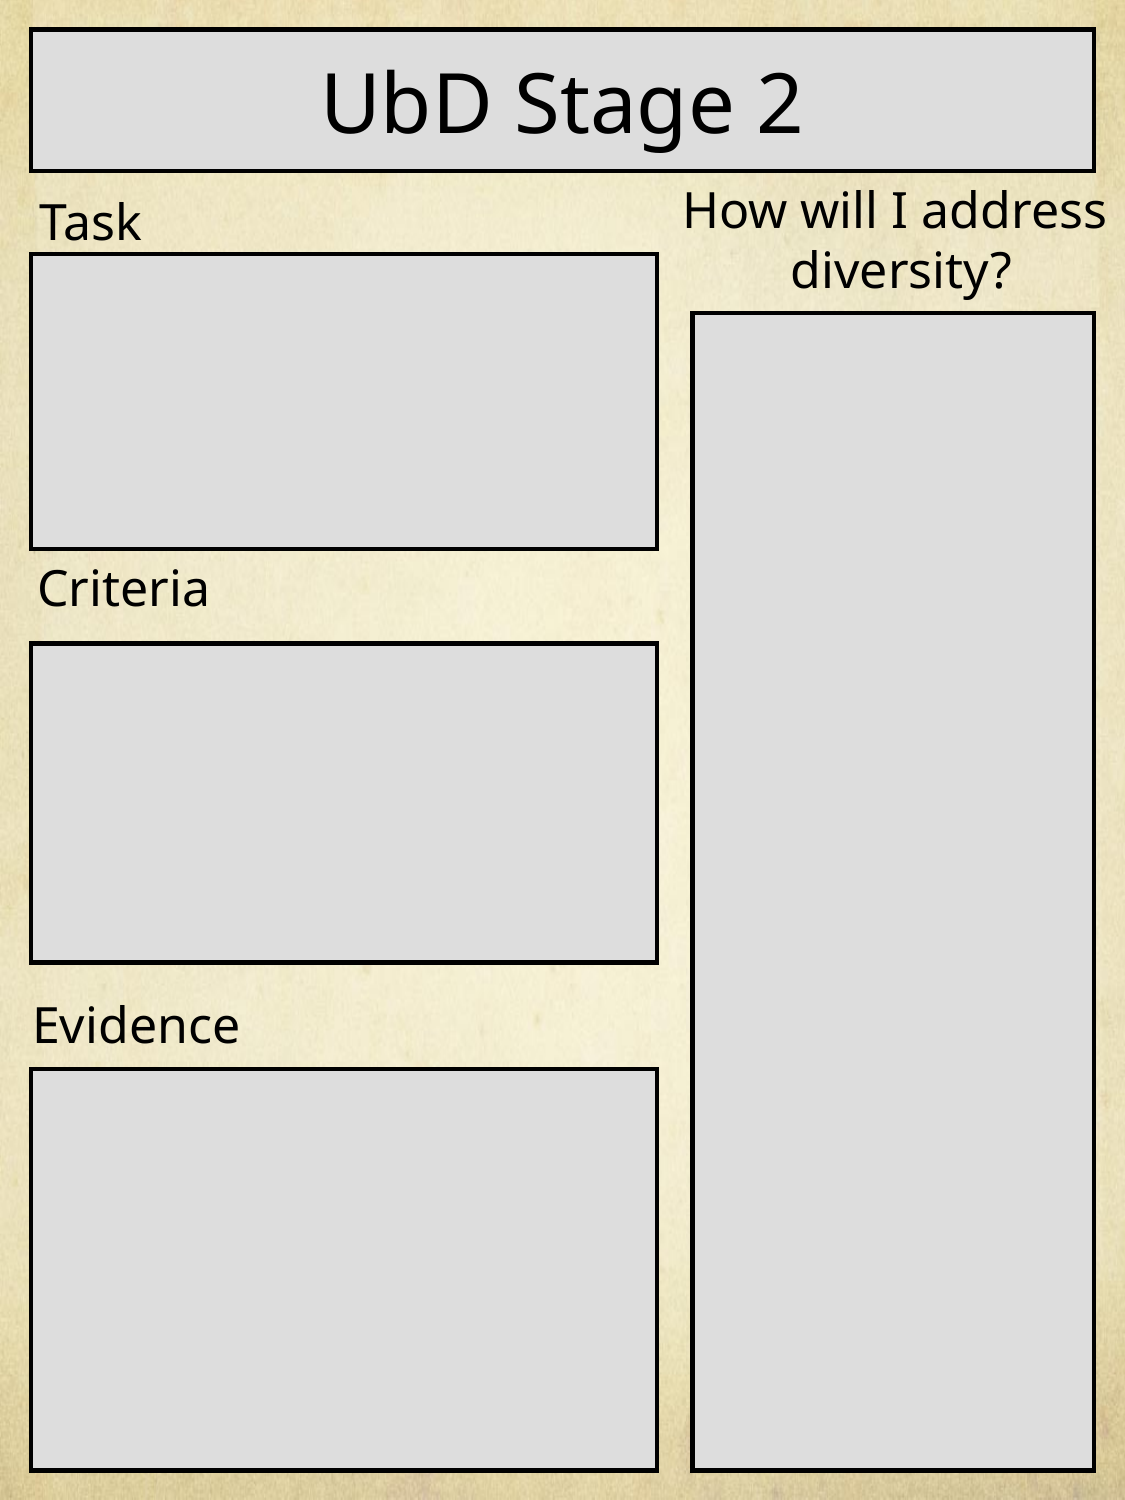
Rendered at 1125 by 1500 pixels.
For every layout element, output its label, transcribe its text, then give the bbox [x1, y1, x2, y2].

text_box Criteria [22, 549, 226, 624]
text_box [31, 643, 657, 963]
text_box [31, 253, 657, 550]
text_box [692, 312, 1094, 1471]
text_box [31, 1068, 657, 1471]
text_box How will I address diversity? [667, 171, 1125, 306]
text_box Task [25, 183, 158, 258]
text_box Evidence [17, 986, 256, 1061]
text_box UbD Stage 2 [30, 29, 1094, 172]
picture [0, 0, 1125, 1500]
